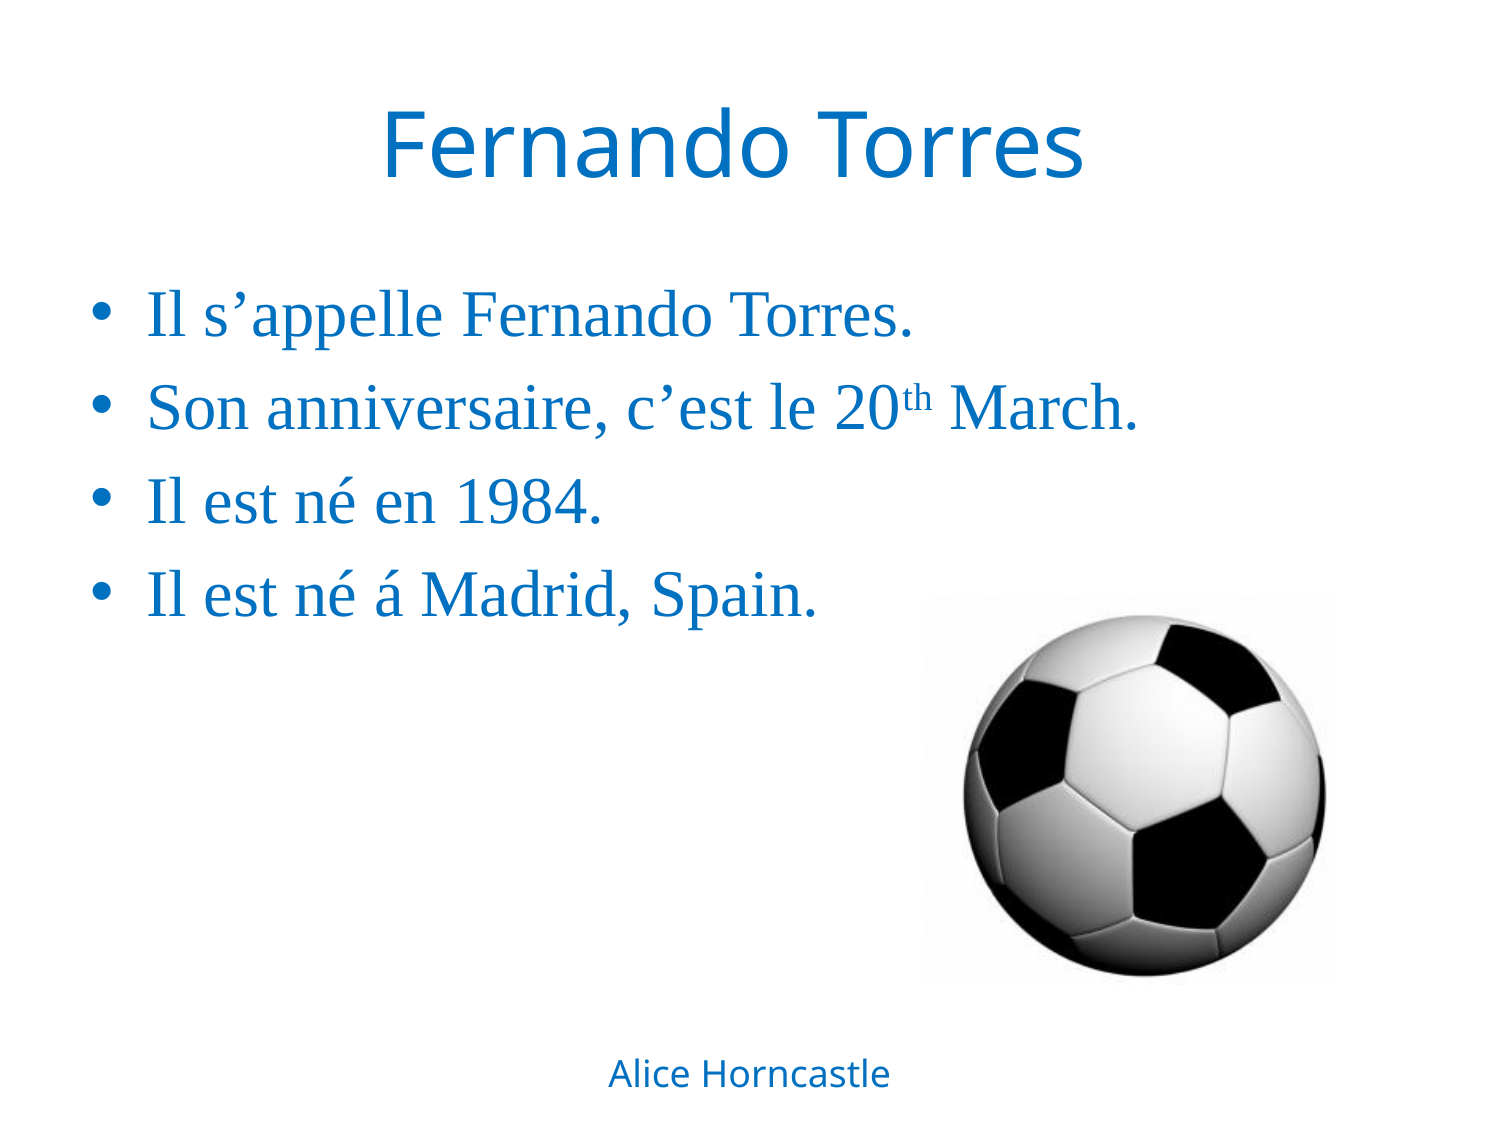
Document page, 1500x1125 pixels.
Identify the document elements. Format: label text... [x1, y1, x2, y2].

picture [925, 597, 1337, 985]
title Fernando Torres [58, 46, 1409, 235]
list Il s’appelle Fernando Torres. Son anniversaire, c’est le 20th March. Il est né en 1984. Il est né á Madrid, Spain. [75, 262, 1425, 1005]
footer Alice Horncastle [512, 1042, 988, 1103]
